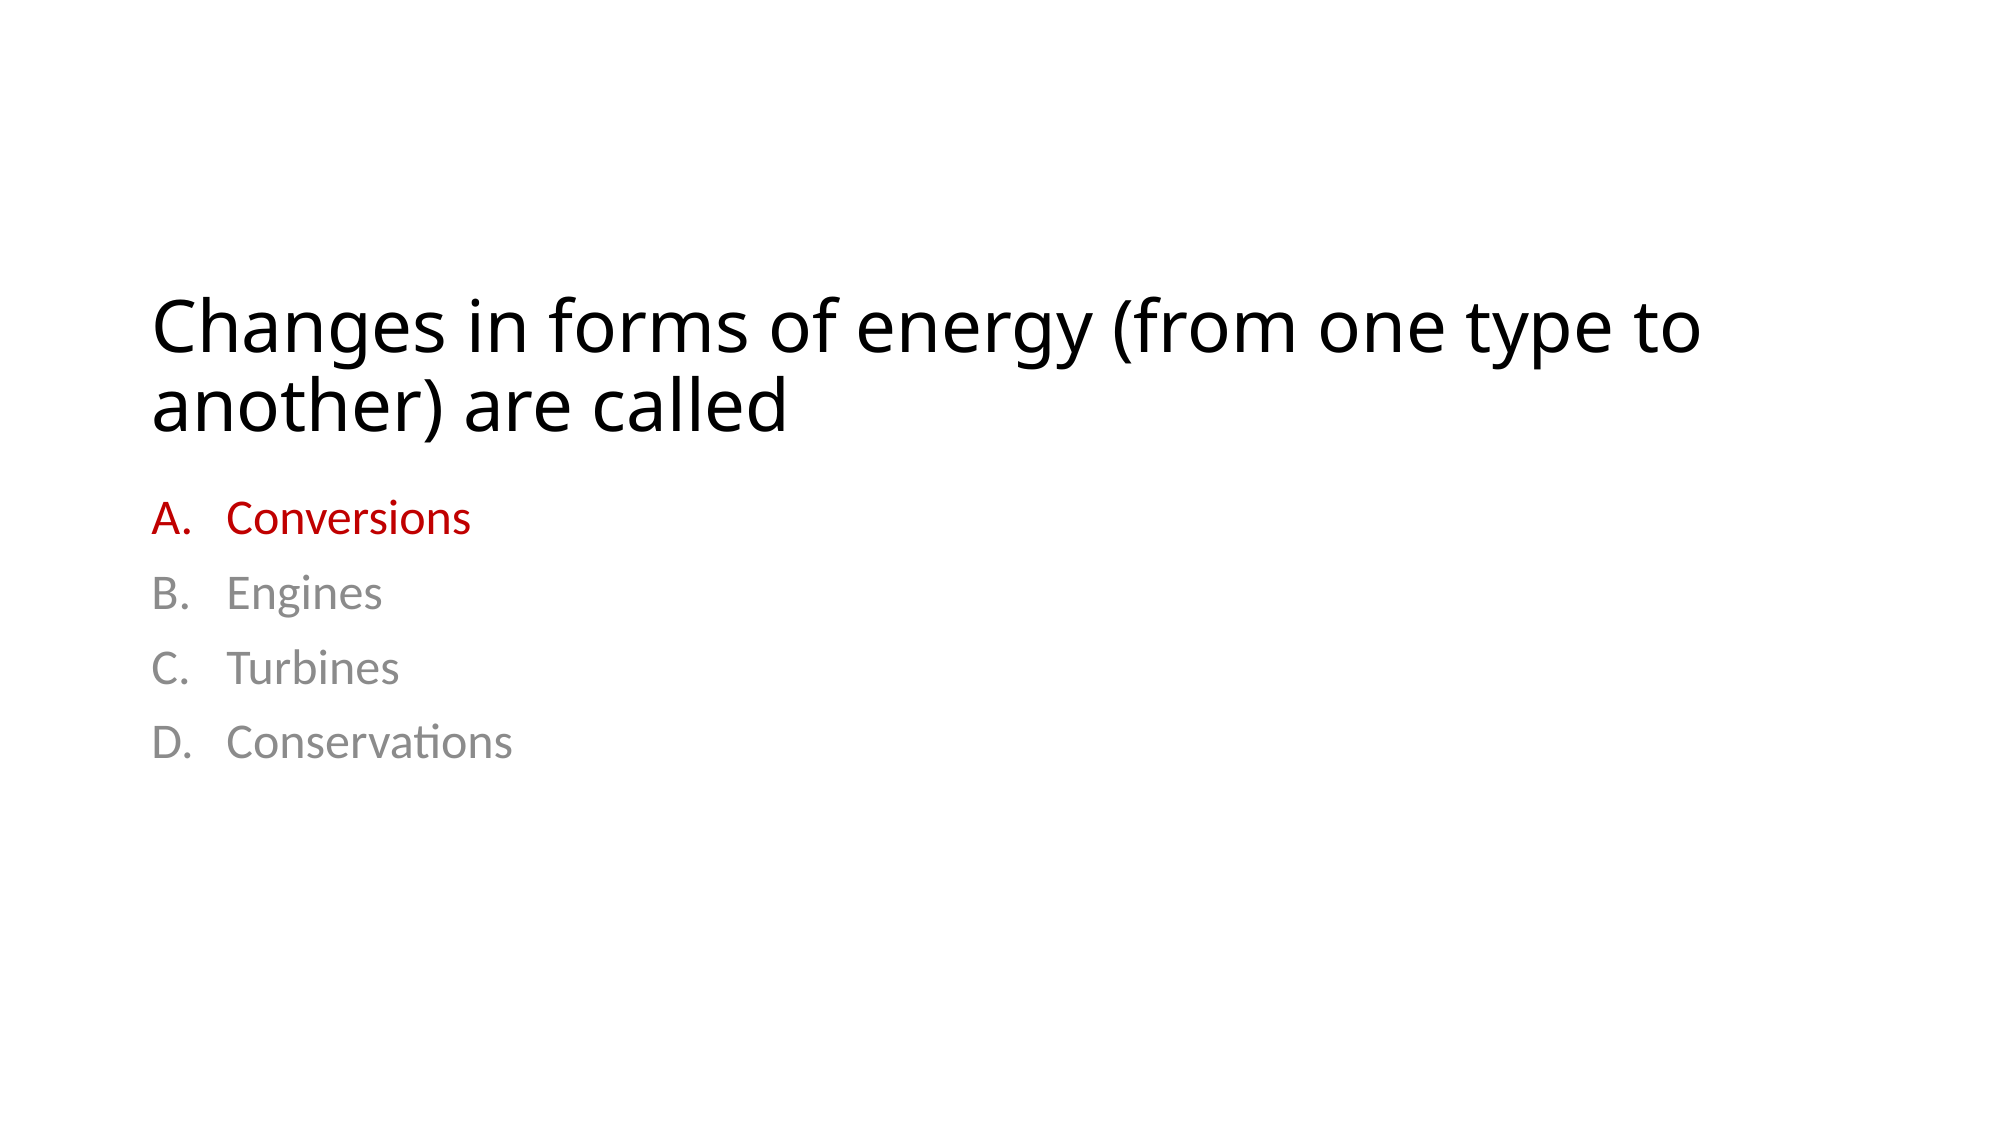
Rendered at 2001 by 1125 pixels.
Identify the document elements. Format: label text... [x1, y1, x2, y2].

title Changes in forms of energy (from one type to another) are called [136, 280, 1862, 455]
list Conversions Engines Turbines Conservations [136, 483, 1862, 999]
